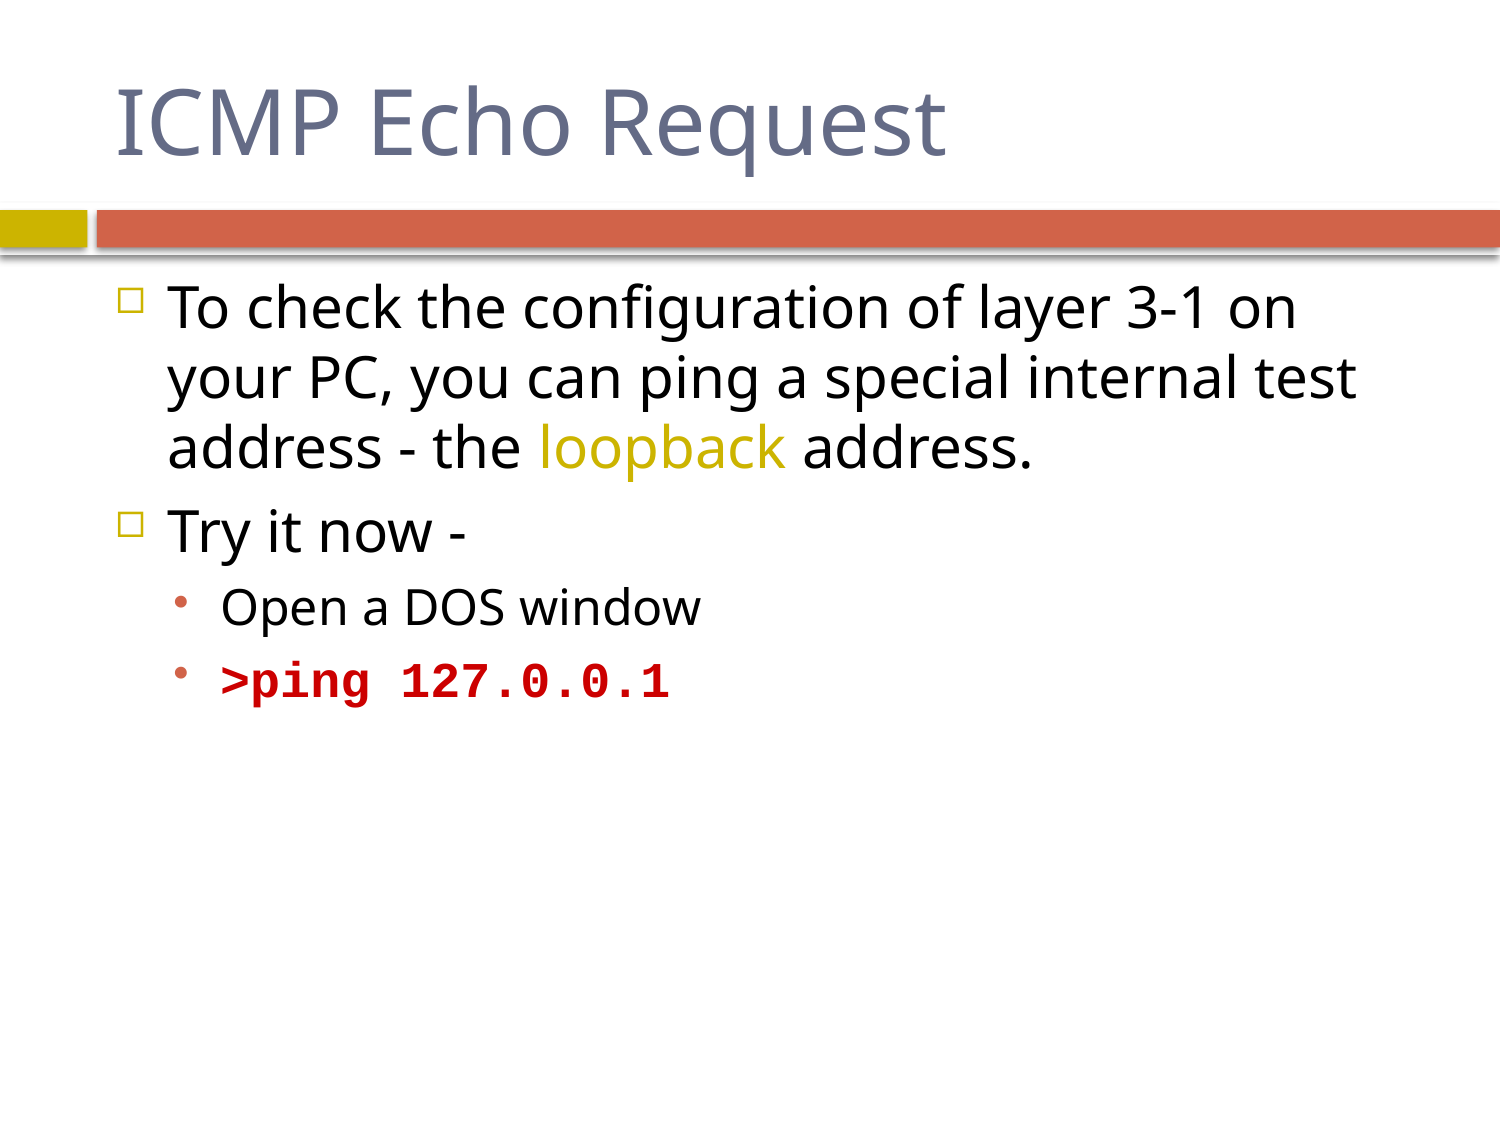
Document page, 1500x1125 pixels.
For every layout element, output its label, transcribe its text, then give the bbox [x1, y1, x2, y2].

list To check the configuration of layer 3-1 on your PC, you can ping a special internal test address - the loopback address. Try it now - Open a DOS window >ping 127.0.0.1 [100, 262, 1438, 1000]
title ICMP Echo Request [100, 37, 1438, 200]
